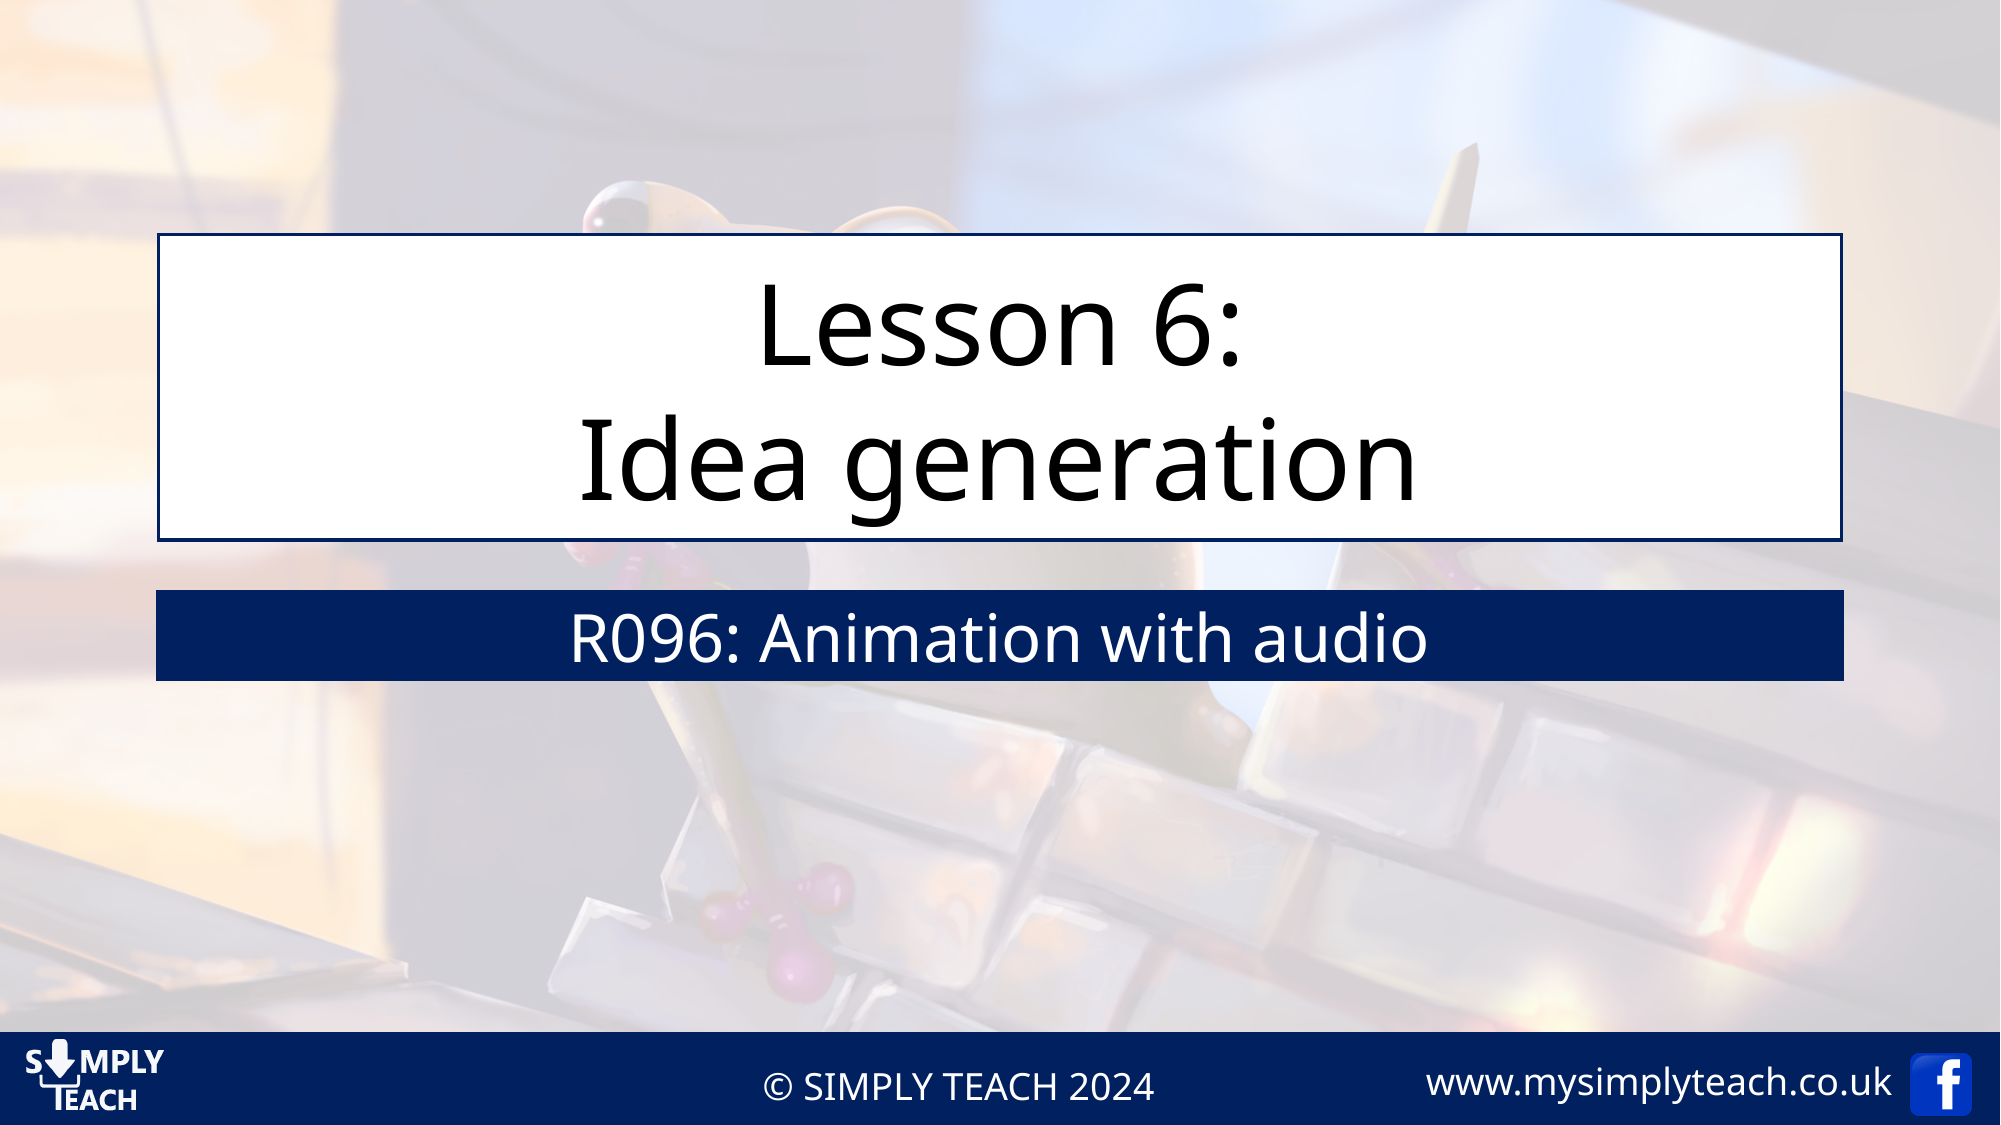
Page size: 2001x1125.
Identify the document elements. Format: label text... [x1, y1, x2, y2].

text_box Lesson 6: Idea generation [157, 234, 1843, 541]
picture [15, 1033, 182, 1122]
text_box R096: Animation with audio [157, 591, 1843, 680]
text_box [0, 1032, 2000, 1125]
text_box www.mysimplyteach.co.uk [1411, 1050, 1907, 1111]
picture [1907, 1050, 1976, 1119]
text_box © SIMPLY TEACH 2024 [621, 1055, 1296, 1115]
